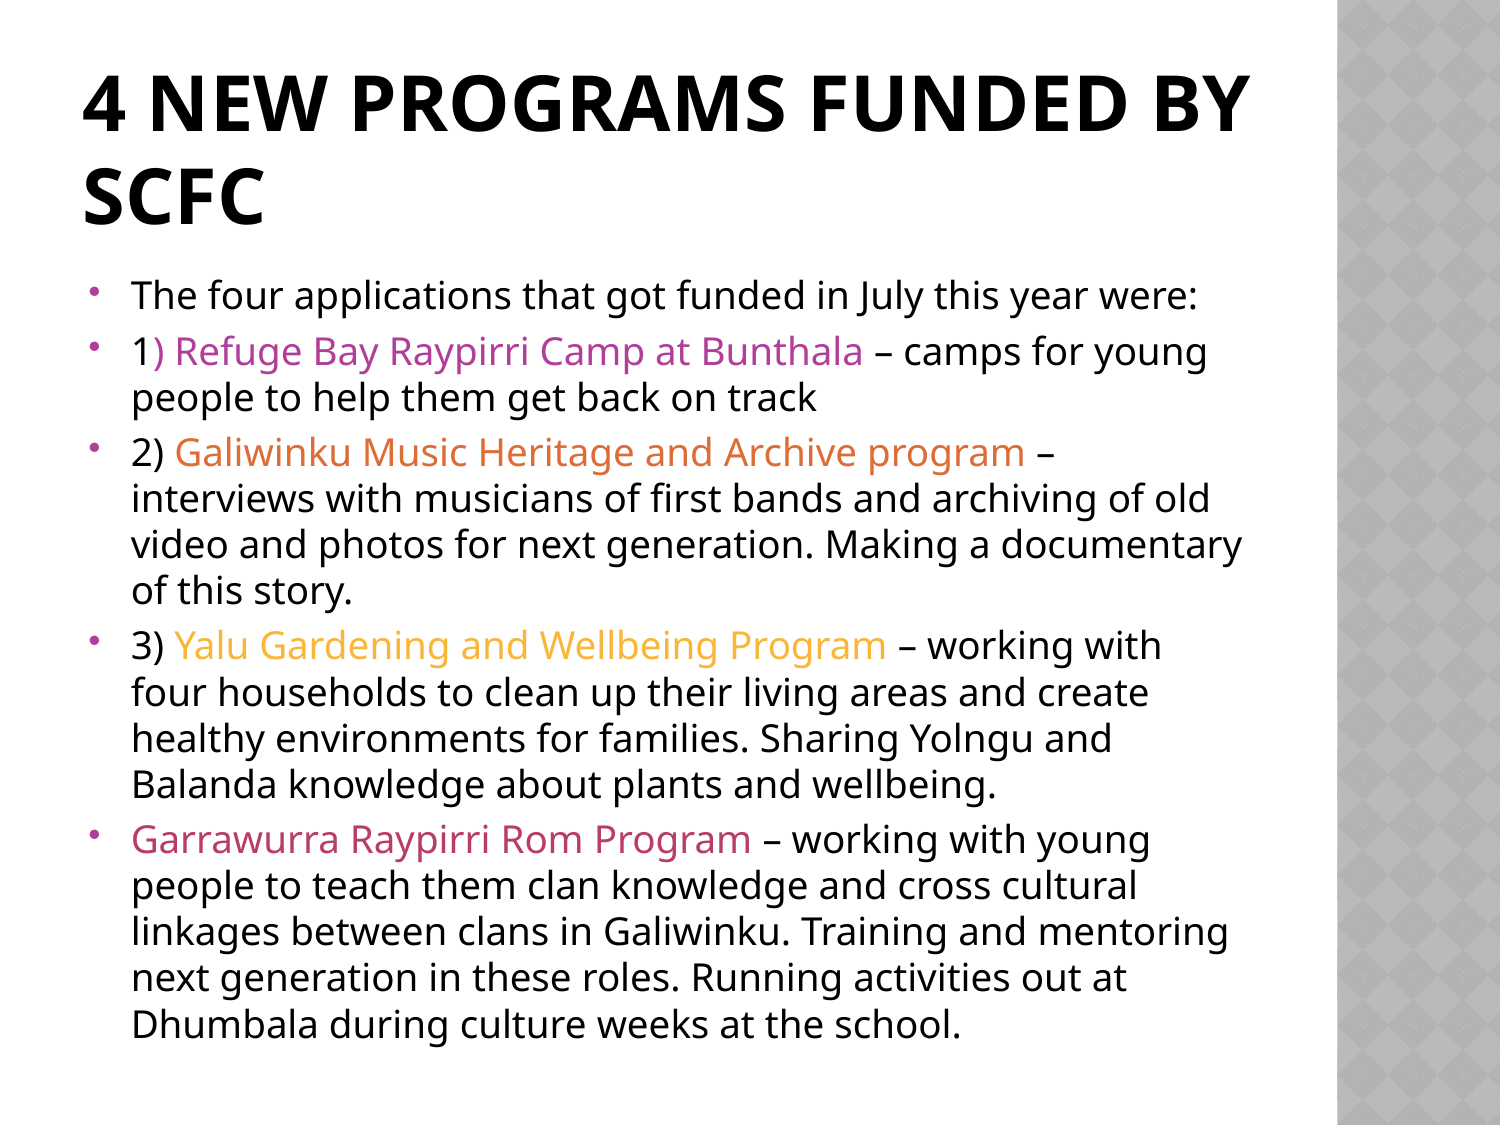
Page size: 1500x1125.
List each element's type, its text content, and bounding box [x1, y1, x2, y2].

list The four applications that got funded in July this year were: 1) Refuge Bay Raypirri Camp at Bunthala – camps for young people to help them get back on track 2) Galiwinku Music Heritage and Archive program – interviews with musicians of first bands and archiving of old video and photos for next generation. Making a documentary of this story. 3) Yalu Gardening and Wellbeing Program – working with four households to clean up their living areas and create healthy environments for families. Sharing Yolngu and Balanda knowledge about plants and wellbeing. Garrawurra Raypirri Rom Program – working with young people to teach them clan knowledge and cross cultural linkages between clans in Galiwinku. Training and mentoring next generation in these roles. Running activities out at Dhumbala during culture weeks at the school. [75, 264, 1263, 1059]
title 4 New programs funded by SCfC [75, 52, 1263, 240]
